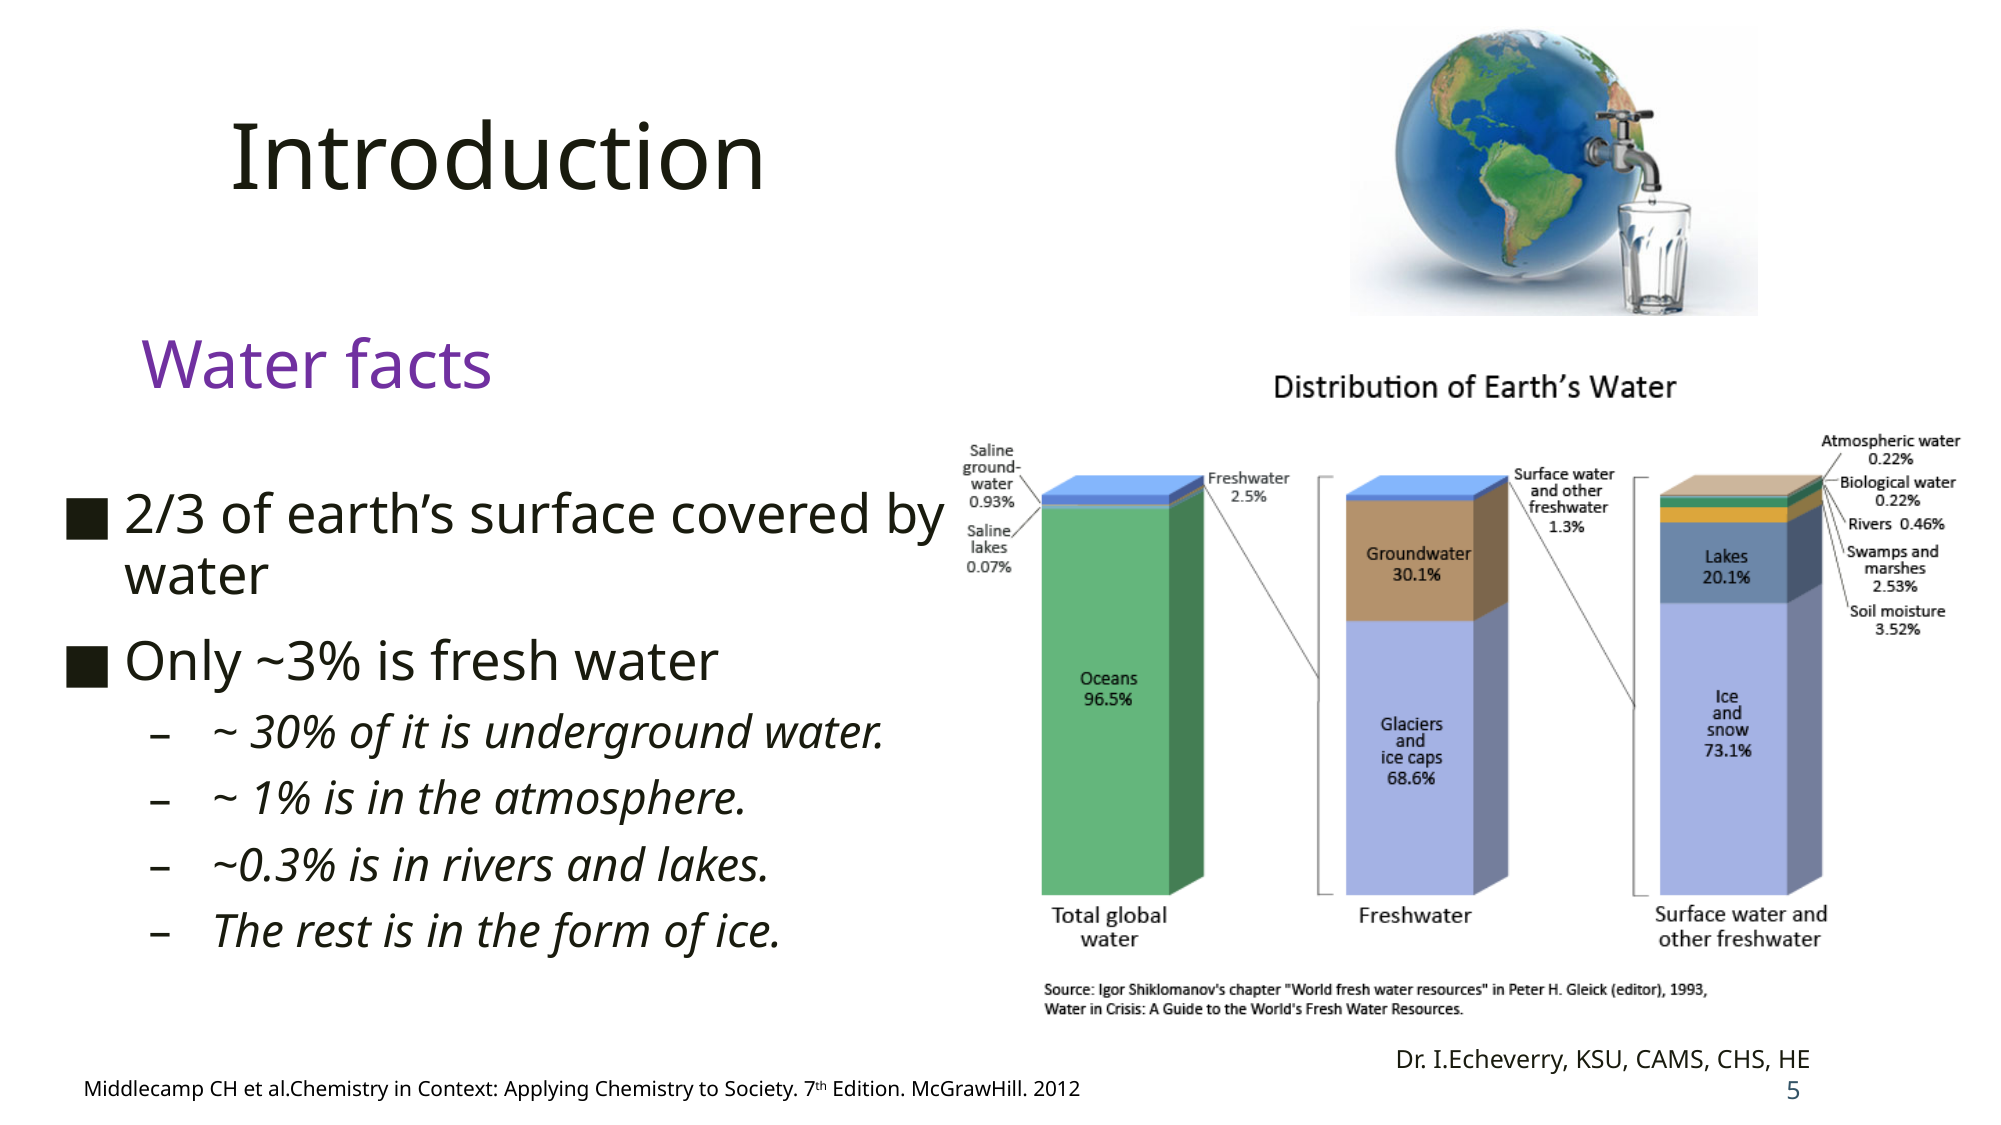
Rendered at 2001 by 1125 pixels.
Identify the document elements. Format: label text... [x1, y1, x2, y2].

list Water facts [125, 315, 781, 410]
text_box Middlecamp CH et al.Chemistry in Context: Applying Chemistry to Society. 7th Edition. McGrawHill. 2012 [68, 1068, 1096, 1109]
title Introduction [215, 92, 1350, 304]
slide_number 5 [1553, 1058, 1816, 1125]
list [959, 373, 1966, 1020]
footer Dr. I.Echeverry, KSU, CAMS, CHS, HE [1380, 1028, 1928, 1089]
list 2/3 of earth’s surface covered by water Only ~3% is fresh water ~ 30% of it is underground water. ~ 1% is in the atmosphere. ~0.3% is in rivers and lakes. The rest is in the form of ice. [46, 476, 959, 1020]
picture [1350, 26, 1758, 316]
